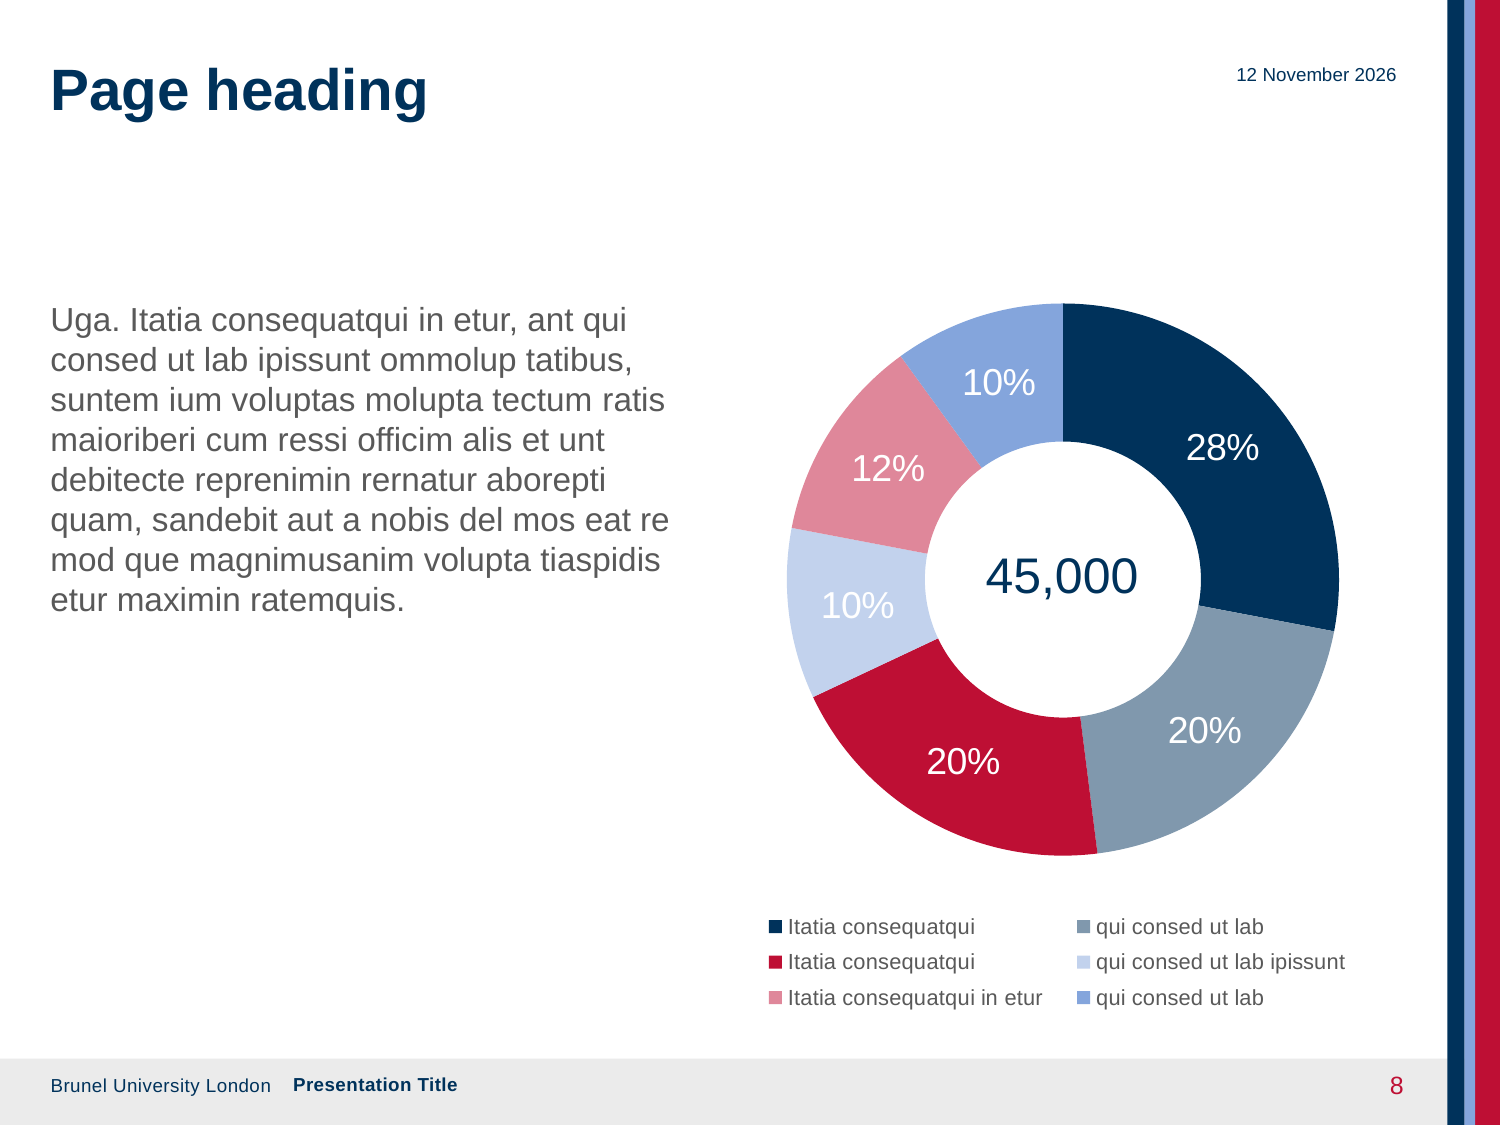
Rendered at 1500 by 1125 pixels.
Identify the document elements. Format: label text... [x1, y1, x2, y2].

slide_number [1198, 44, 1412, 105]
chart [725, 290, 1389, 1034]
title Page heading [35, 44, 1400, 232]
slide_number 8 [1068, 1054, 1419, 1115]
footer Presentation Title [278, 1054, 1068, 1115]
list Uga. Itatia consequatqui in etur, ant qui consed ut lab ipissunt ommolup tatibus, suntem ium voluptas molupta tectum ratis maioriberi cum ressi officim alis et unt debitecte reprenimin rernatur aborepti quam, sandebit aut a nobis del mos eat re mod que magnimusanim volupta tiaspidis etur maximin ratemquis. [35, 290, 698, 1034]
